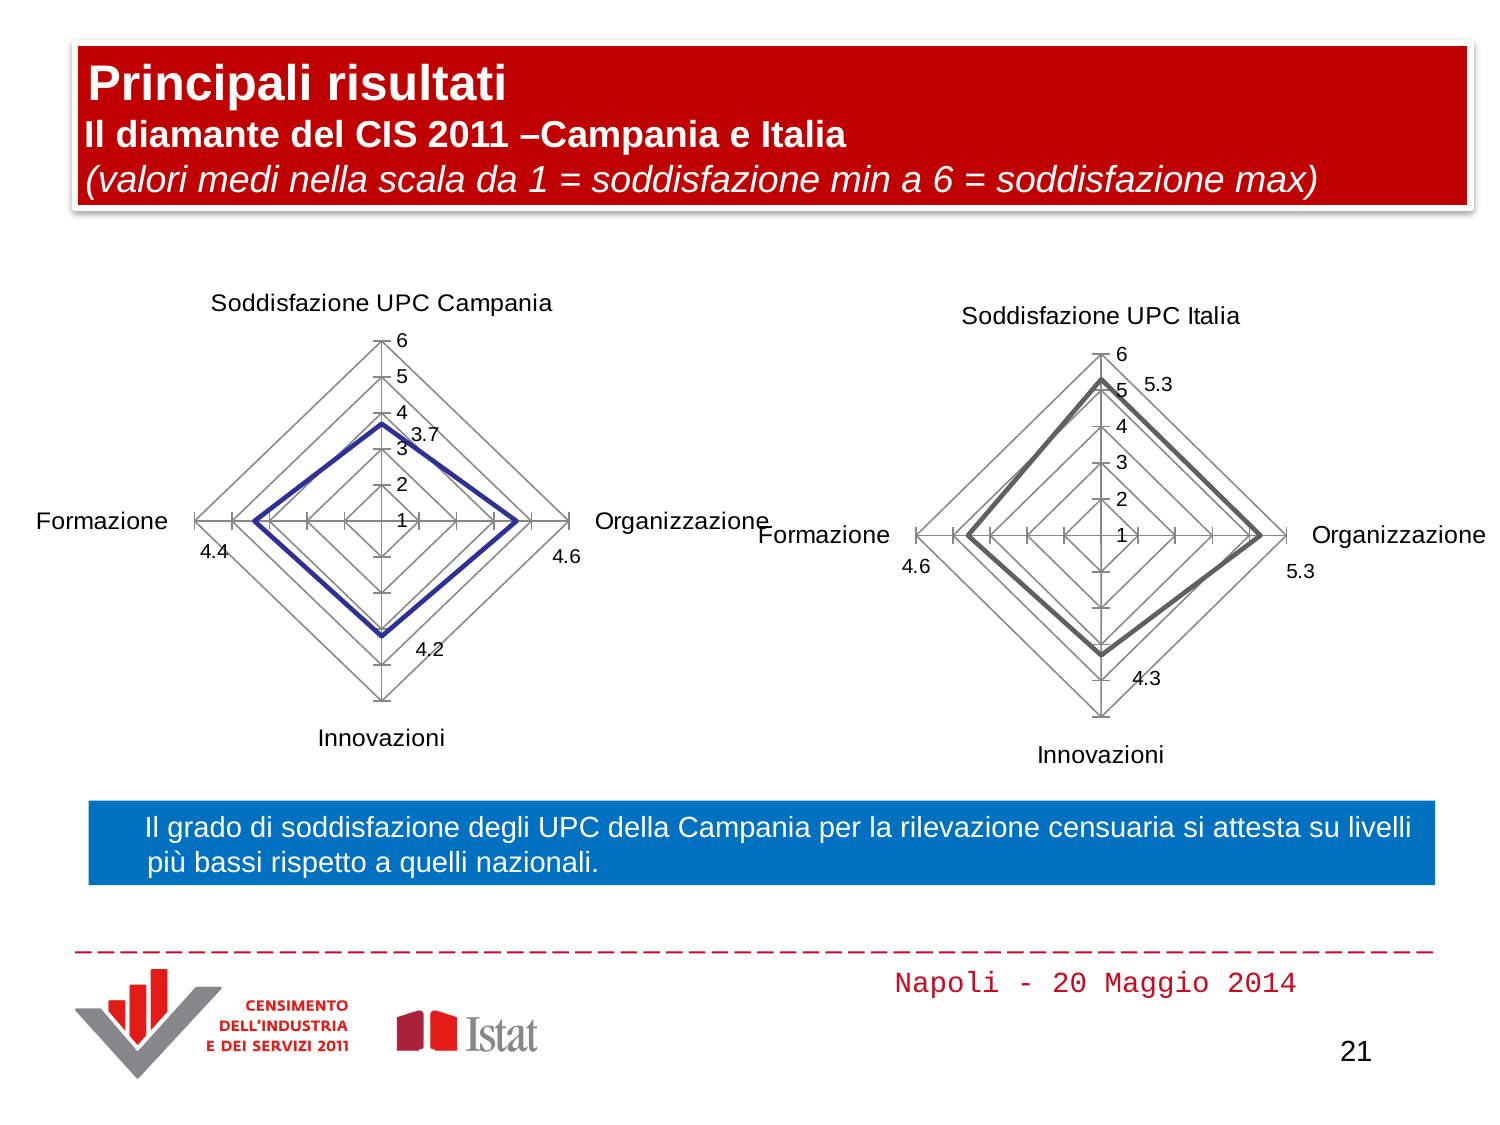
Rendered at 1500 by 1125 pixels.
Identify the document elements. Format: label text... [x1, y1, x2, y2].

text_box Il grado di soddisfazione degli UPC della Campania per la rilevazione censuaria si attesta su livelli più bassi rispetto a quelli nazionali. [88, 800, 1436, 886]
text_box [76, 172, 1436, 289]
chart [0, 267, 1500, 769]
text_box Napoli - 20 Maggio 2014 [879, 955, 1471, 1006]
slide_number 21 [1074, 1025, 1388, 1100]
text_box Principali risultati Il diamante del CIS 2011 –Campania e Italia (valori medi nella scala da 1 = soddisfazione min a 6 = soddisfazione max) [72, 40, 1474, 211]
picture [74, 969, 538, 1082]
